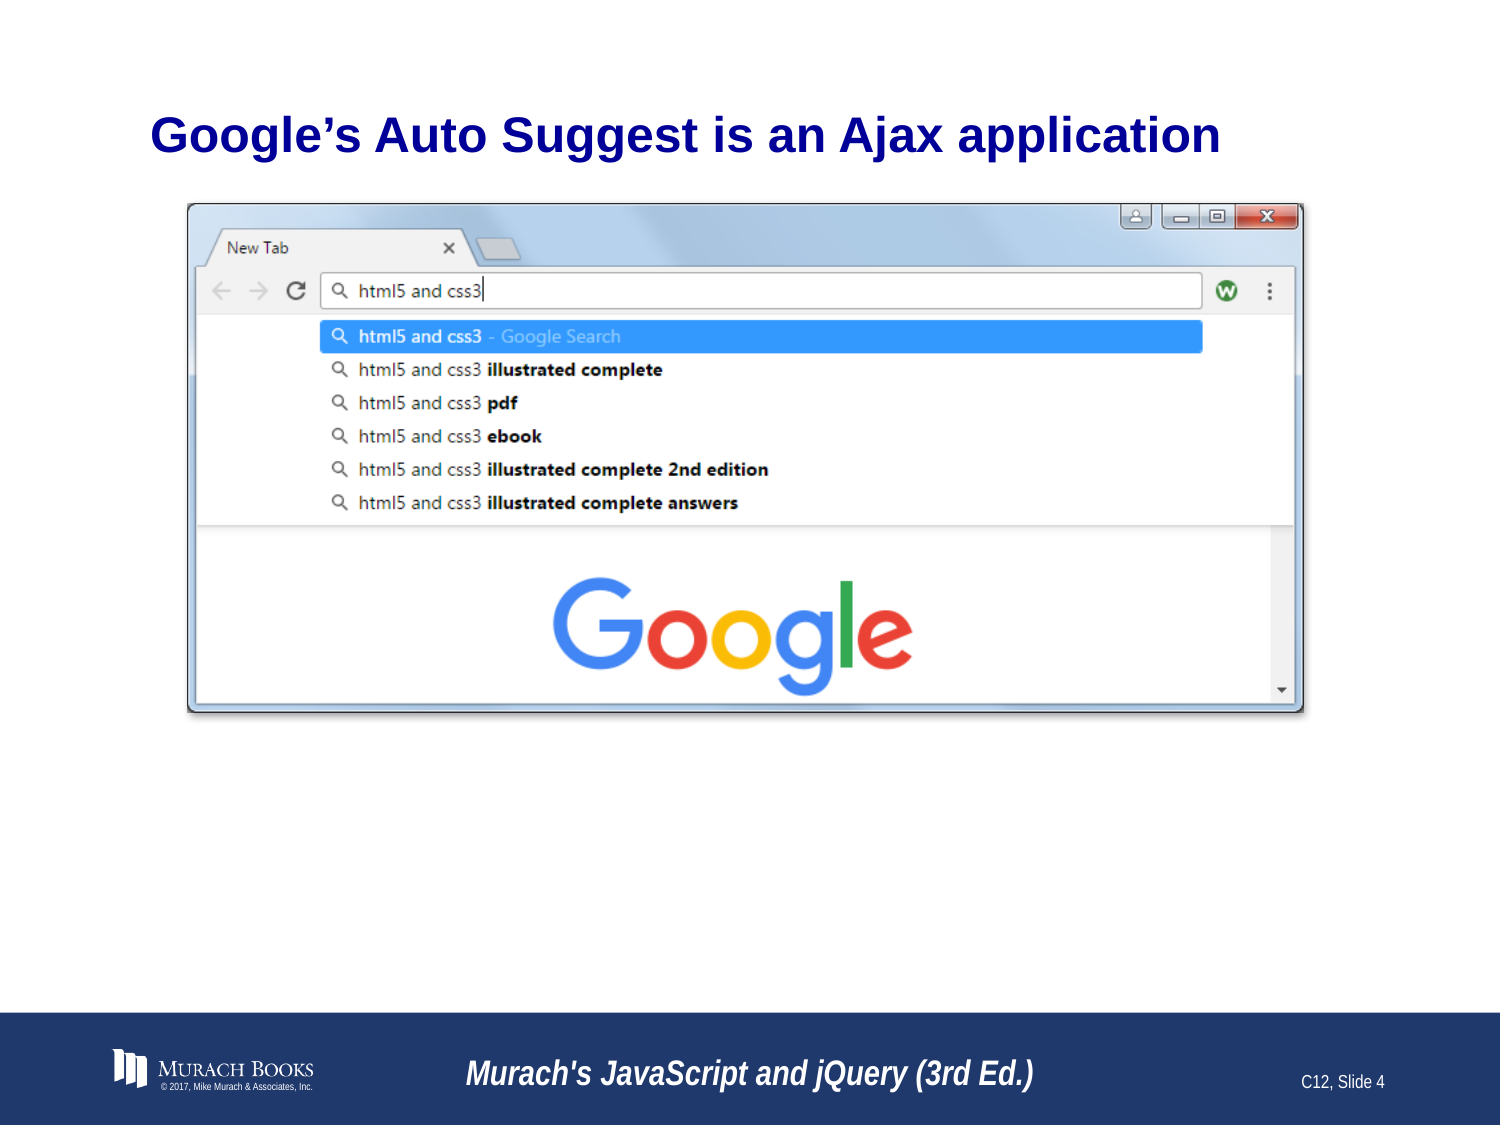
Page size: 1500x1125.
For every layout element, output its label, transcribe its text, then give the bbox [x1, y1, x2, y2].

slide_number C12, Slide 4 [1087, 1025, 1400, 1100]
footer © 2017, Mike Murach & Associates, Inc. [12, 1025, 463, 1100]
title Google’s Auto Suggest is an Ajax application [150, 102, 1350, 164]
slide_number Murach's JavaScript and jQuery (3rd Ed.) [463, 1025, 1050, 1100]
picture [187, 202, 1304, 713]
